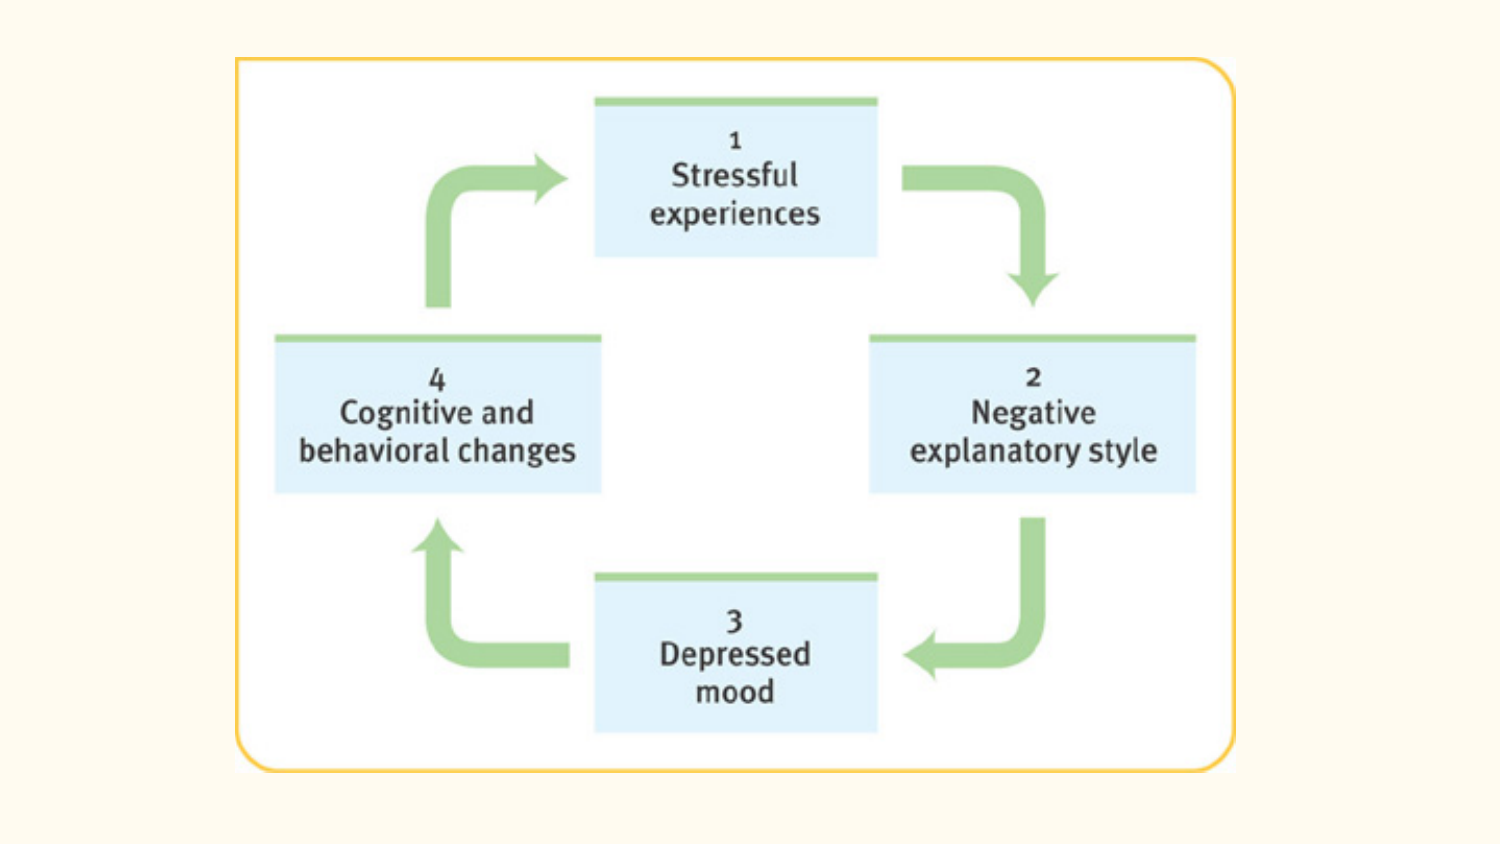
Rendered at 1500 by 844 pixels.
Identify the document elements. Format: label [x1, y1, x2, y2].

picture [235, 57, 1237, 773]
